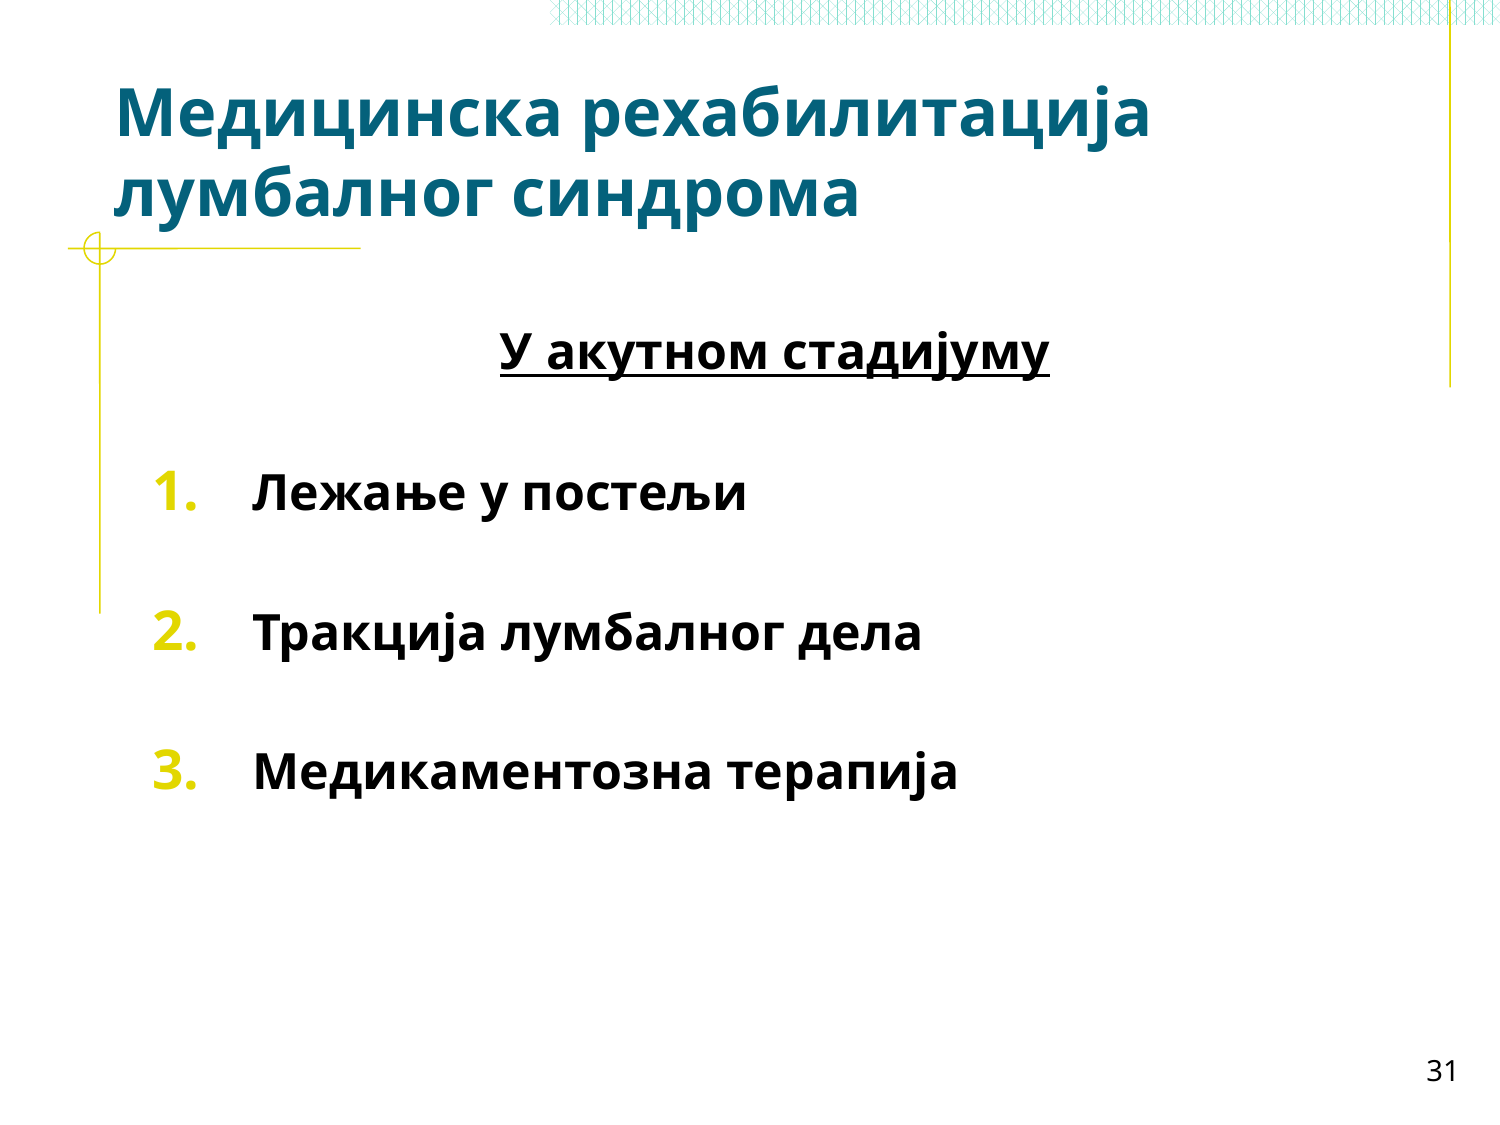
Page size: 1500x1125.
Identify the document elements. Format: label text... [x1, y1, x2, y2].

slide_number 31 [1162, 1025, 1475, 1100]
list У акутном стадијуму Лежање у постељи Тракција лумбалног дела Медикаментозна терапија [137, 312, 1413, 988]
title Медицинска рехабилитација лумбалног синдрома [99, 49, 1376, 238]
